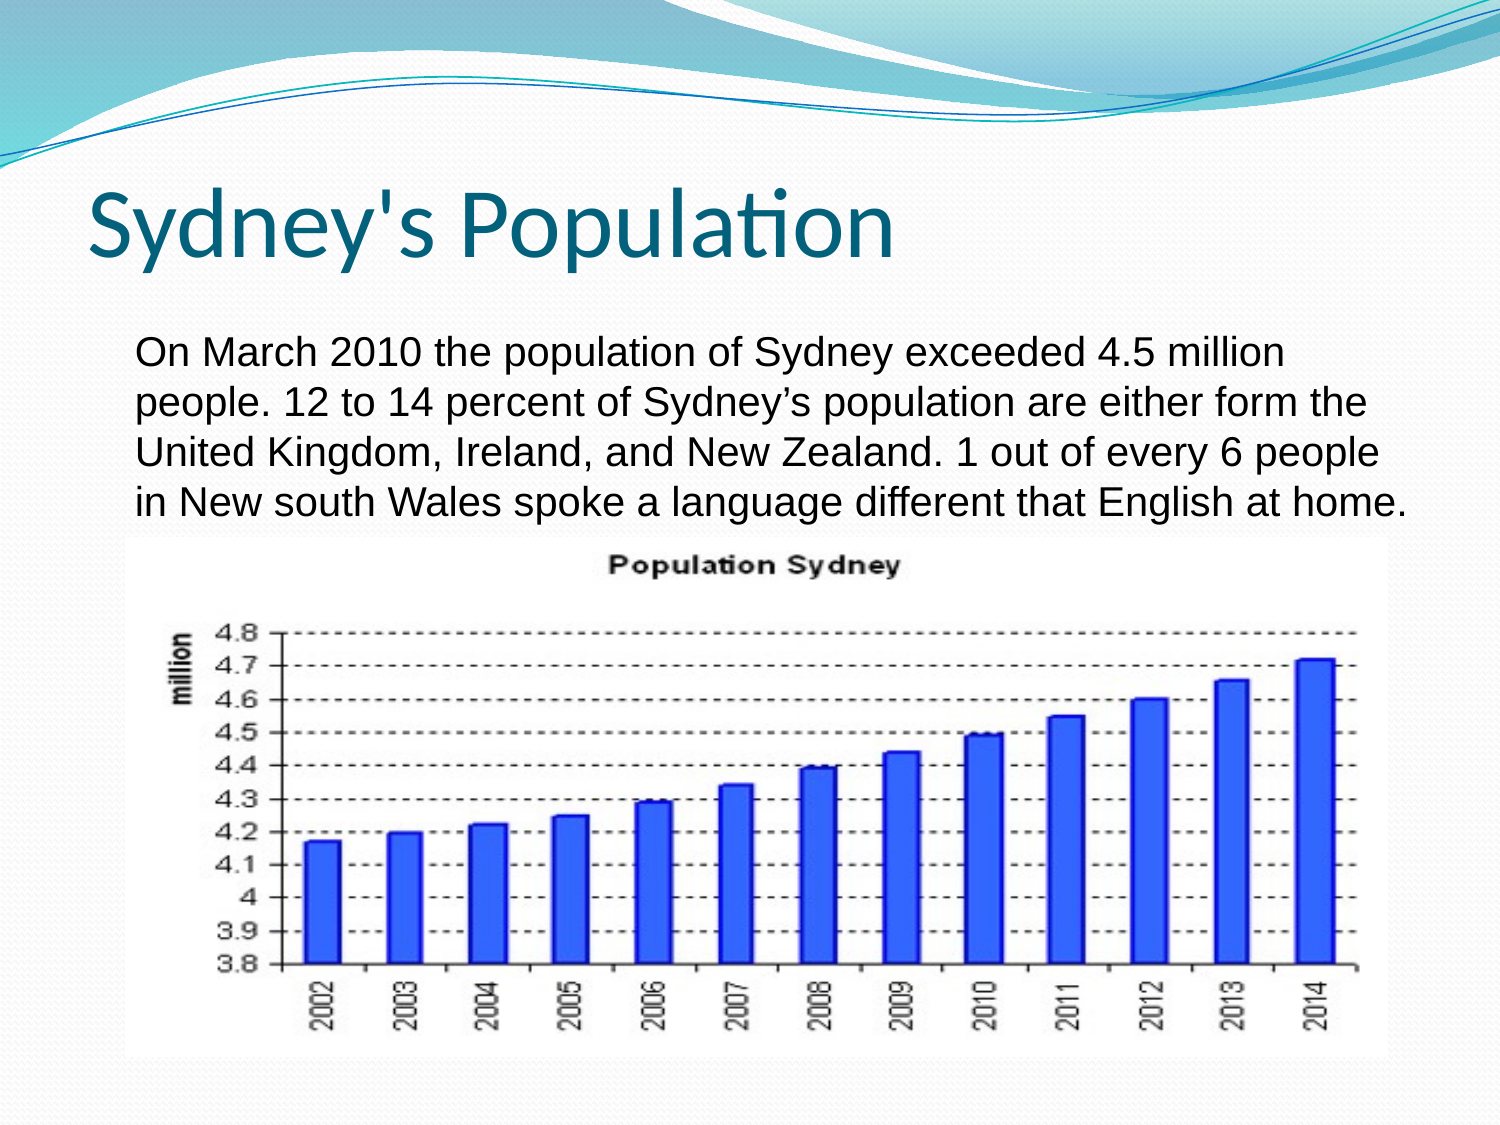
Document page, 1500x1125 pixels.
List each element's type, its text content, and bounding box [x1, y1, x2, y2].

picture [124, 537, 1388, 1057]
list On March 2010 the population of Sydney exceeded 4.5 million people. 12 to 14 percent of Sydney’s population are either form the United Kingdom, Ireland, and New Zealand. 1 out of every 6 people in New south Wales spoke a language different that English at home. [75, 317, 1425, 538]
title Sydney's Population [87, 149, 1013, 278]
